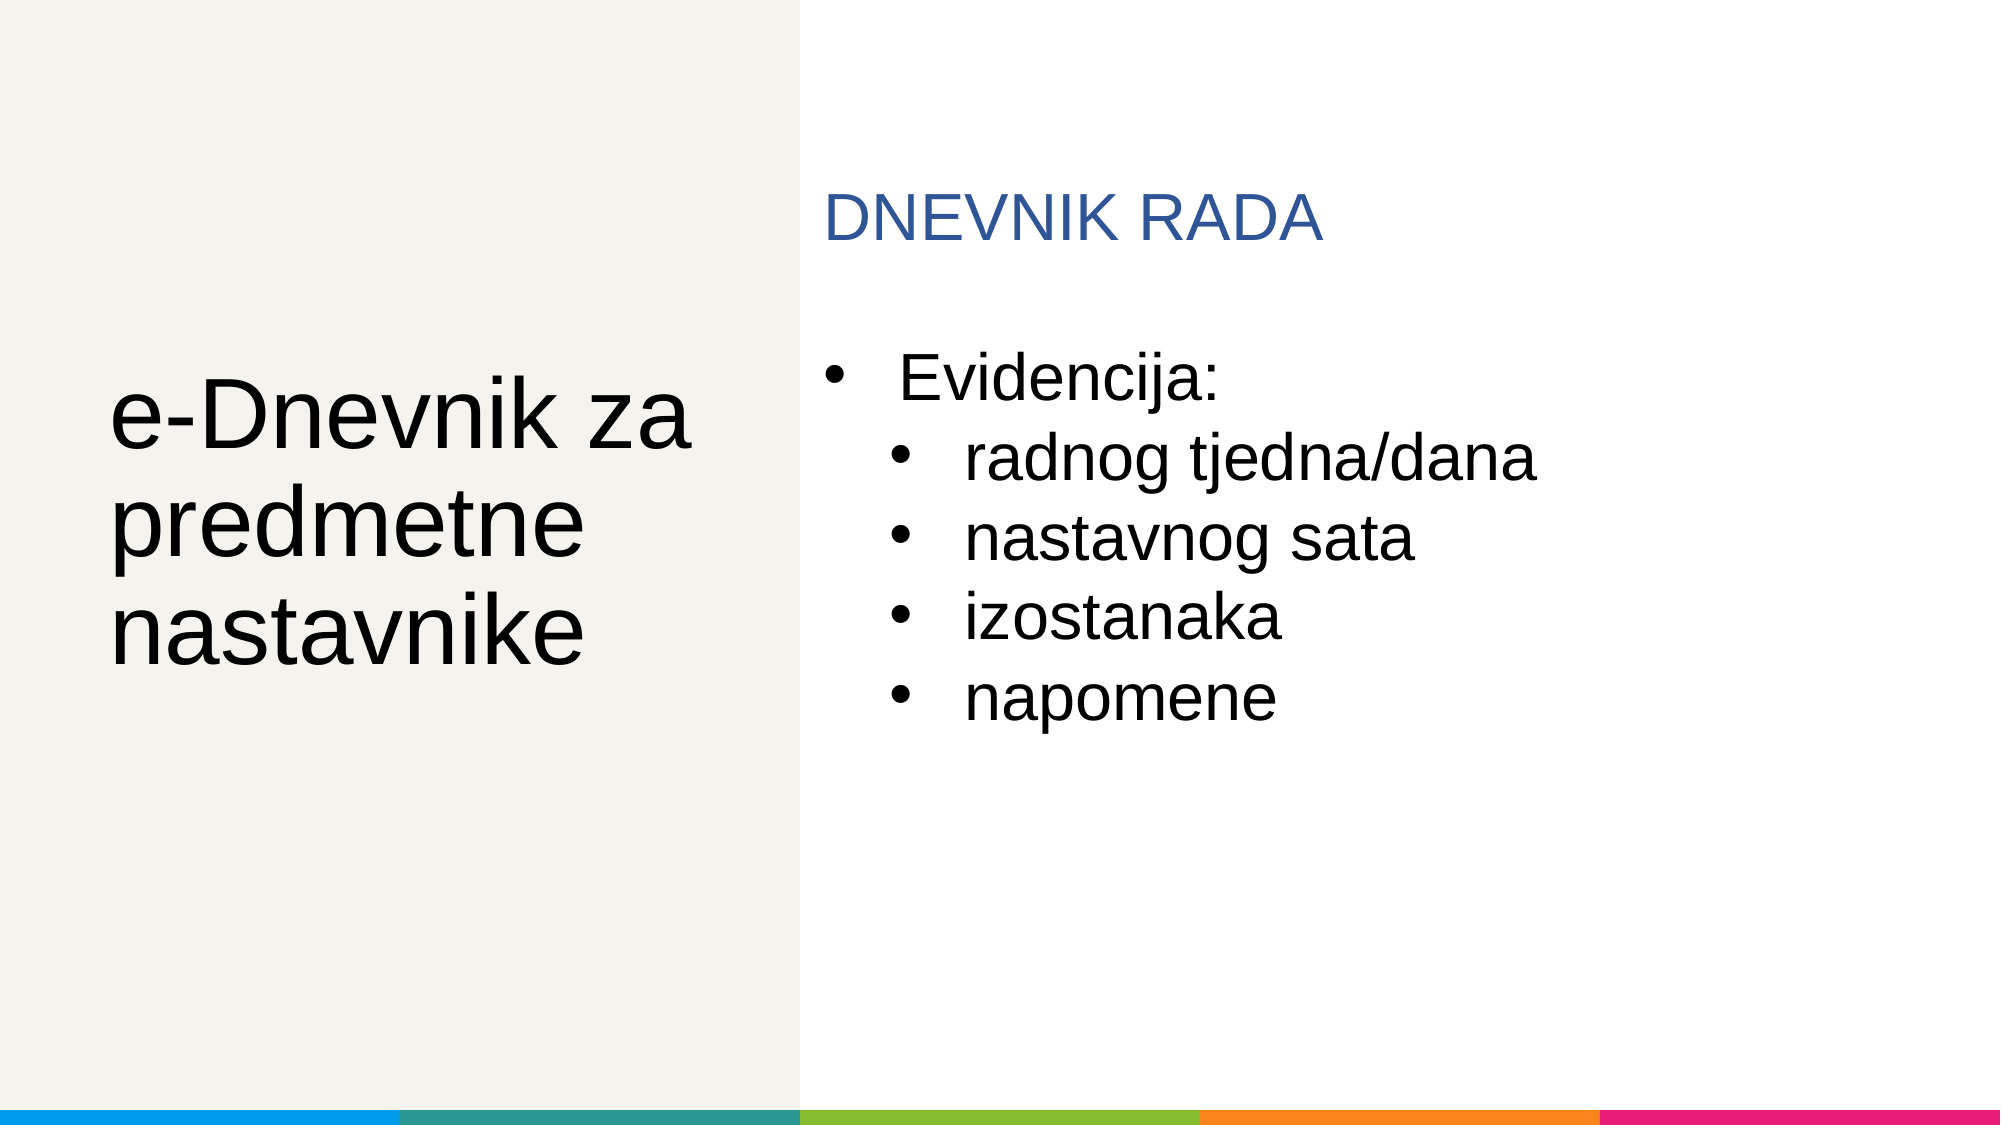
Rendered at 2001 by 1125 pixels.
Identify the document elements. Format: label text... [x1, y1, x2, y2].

text_box DNEVNIK RADA Evidencija: radnog tjedna/dana nastavnog sata izostanaka napomene [809, 166, 1879, 811]
title e-Dnevnik za predmetne nastavnike [94, 431, 740, 694]
